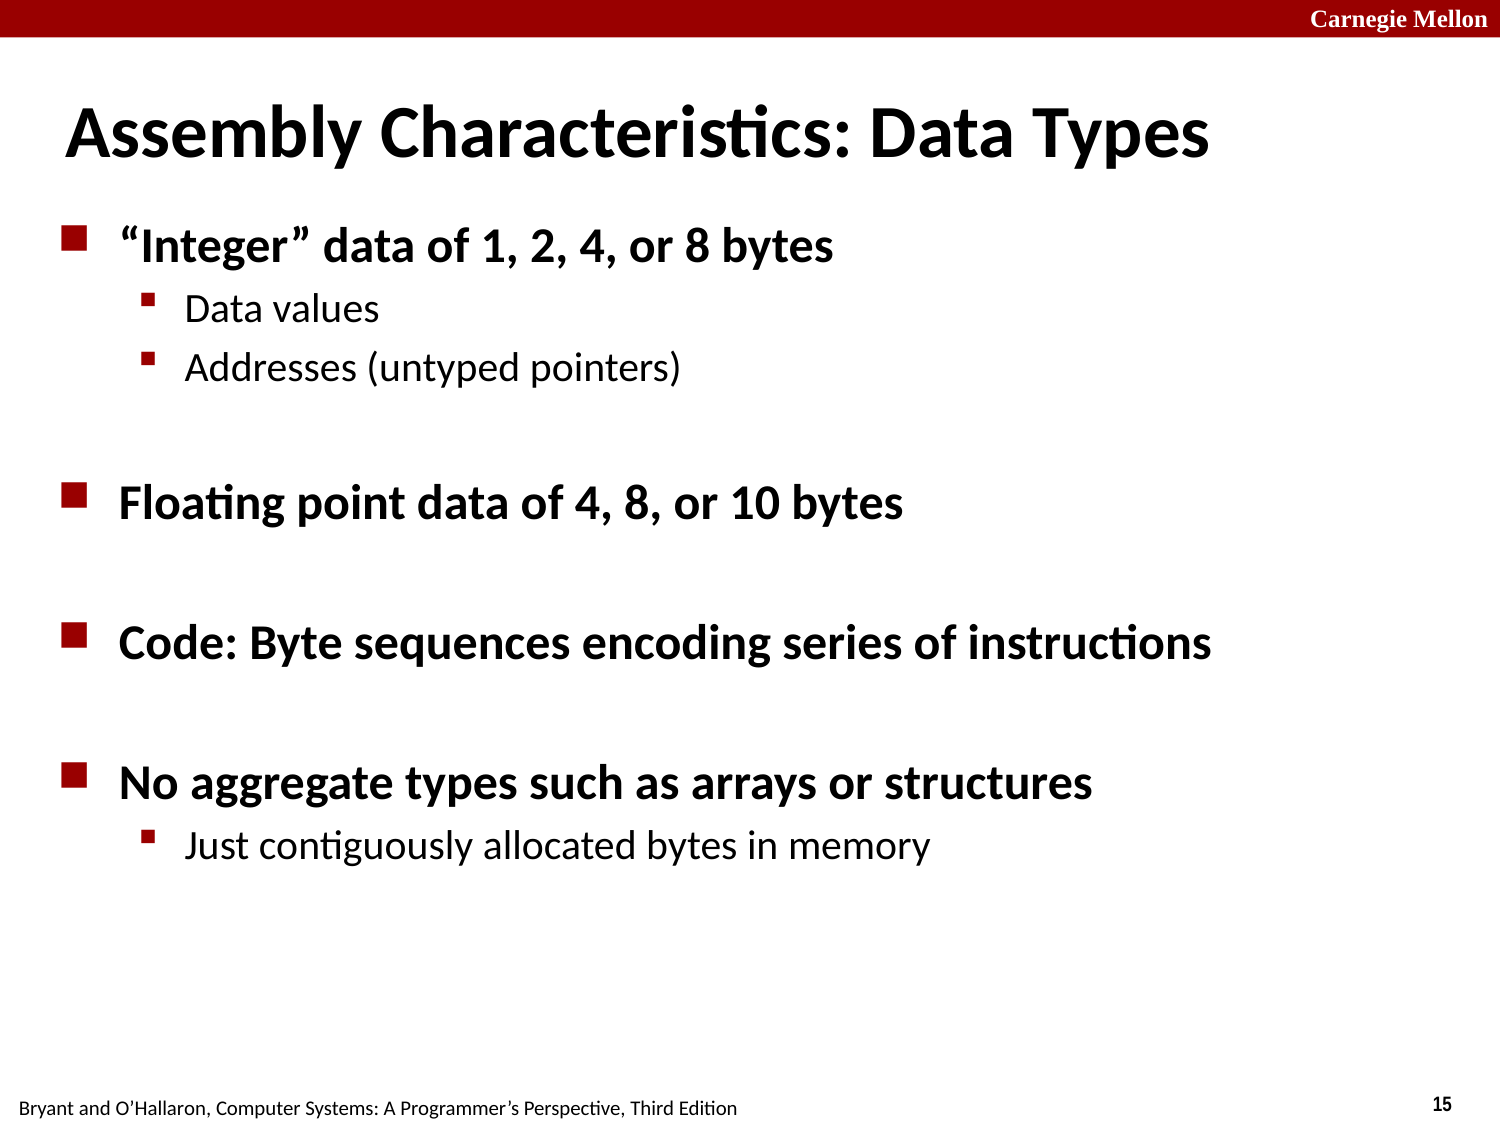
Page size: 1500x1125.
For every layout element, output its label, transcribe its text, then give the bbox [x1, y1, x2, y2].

title Assembly Characteristics: Data Types [49, 80, 1426, 176]
list “Integer” data of 1, 2, 4, or 8 bytes Data values Addresses (untyped pointers) Floating point data of 4, 8, or 10 bytes Code: Byte sequences encoding series of instructions No aggregate types such as arrays or structures Just contiguously allocated bytes in memory [47, 204, 1451, 1113]
